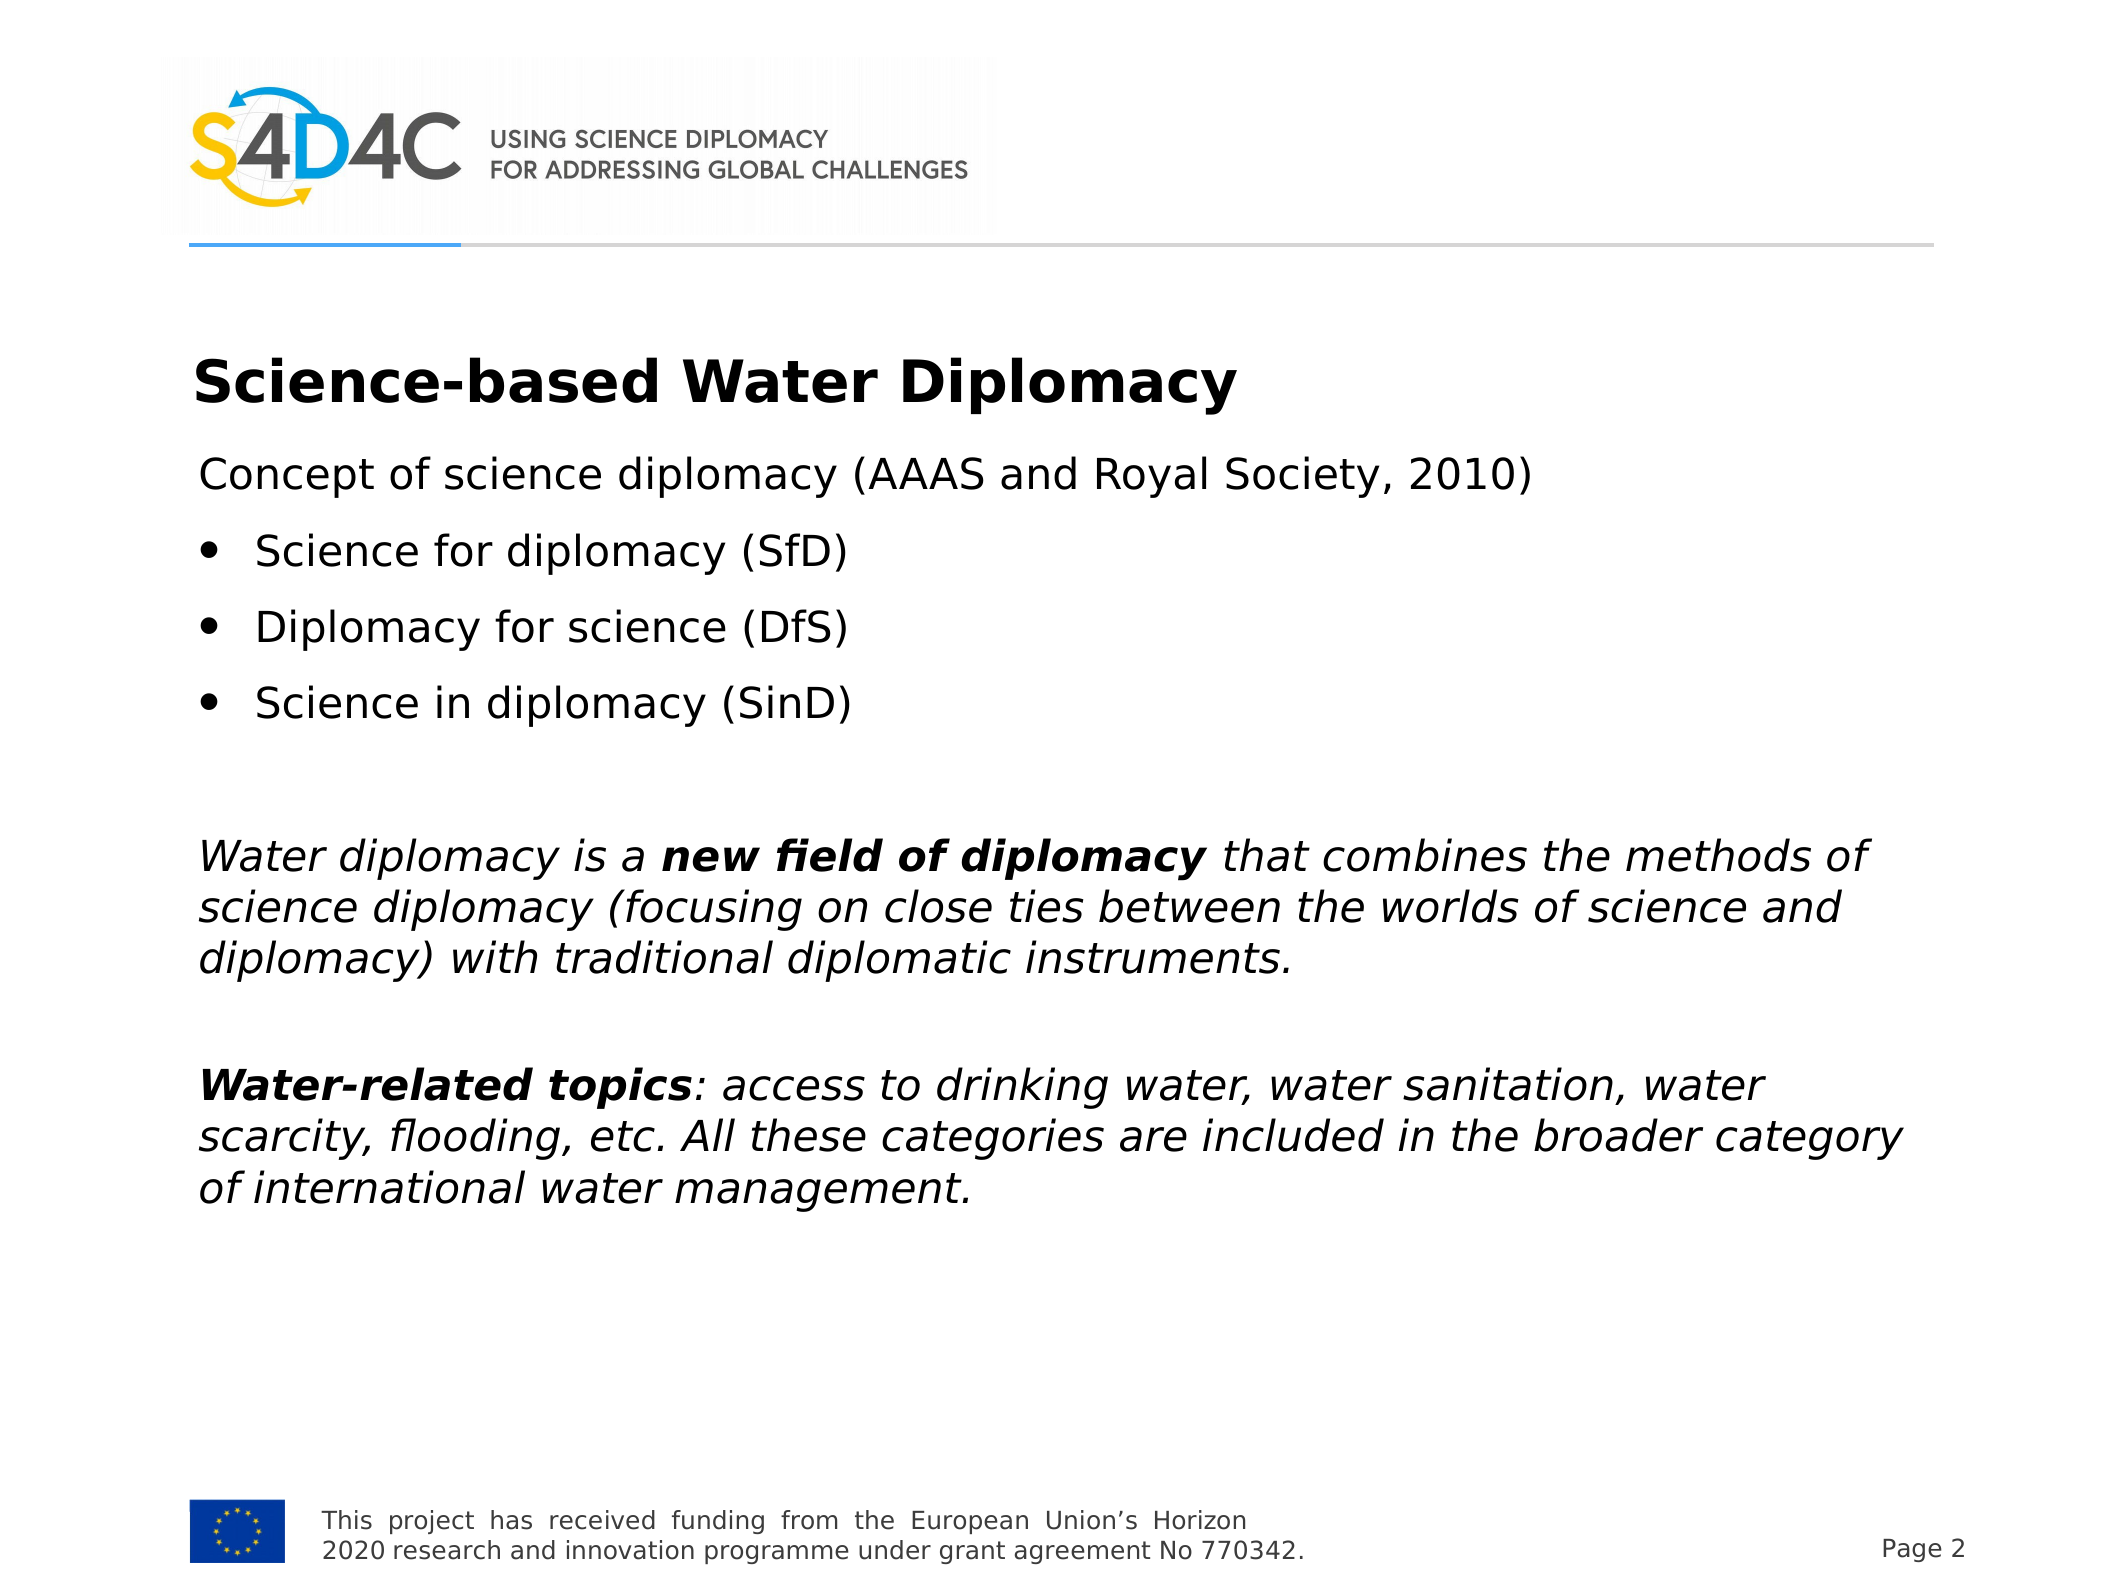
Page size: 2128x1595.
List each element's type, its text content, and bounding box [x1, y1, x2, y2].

footer This project has received funding from the European Union’s Horizon 2020 research and innovation programme under grant agreement No 770342. [319, 1504, 1328, 1595]
picture [161, 57, 997, 235]
text_box Science-based Water Diplomacy [189, 344, 1401, 415]
slide_number Page 2 [1879, 1532, 2002, 1595]
picture [189, 1499, 285, 1563]
text_box Concept of science diplomacy (AAAS and Royal Society, 2010) Science for diplomacy (SfD) Diplomacy for science (DfS) Science in diplomacy (SinD) Water diplomacy is a new field of diplomacy that combines the methods of science diplomacy (focusing on close ties between the worlds of science and diplomacy) with traditional diplomatic instruments. Water-related topics: access to drinking water, water sanitation, water scarcity, flooding, etc. All these categories are included in the broader category of international water management. [189, 447, 1944, 1288]
